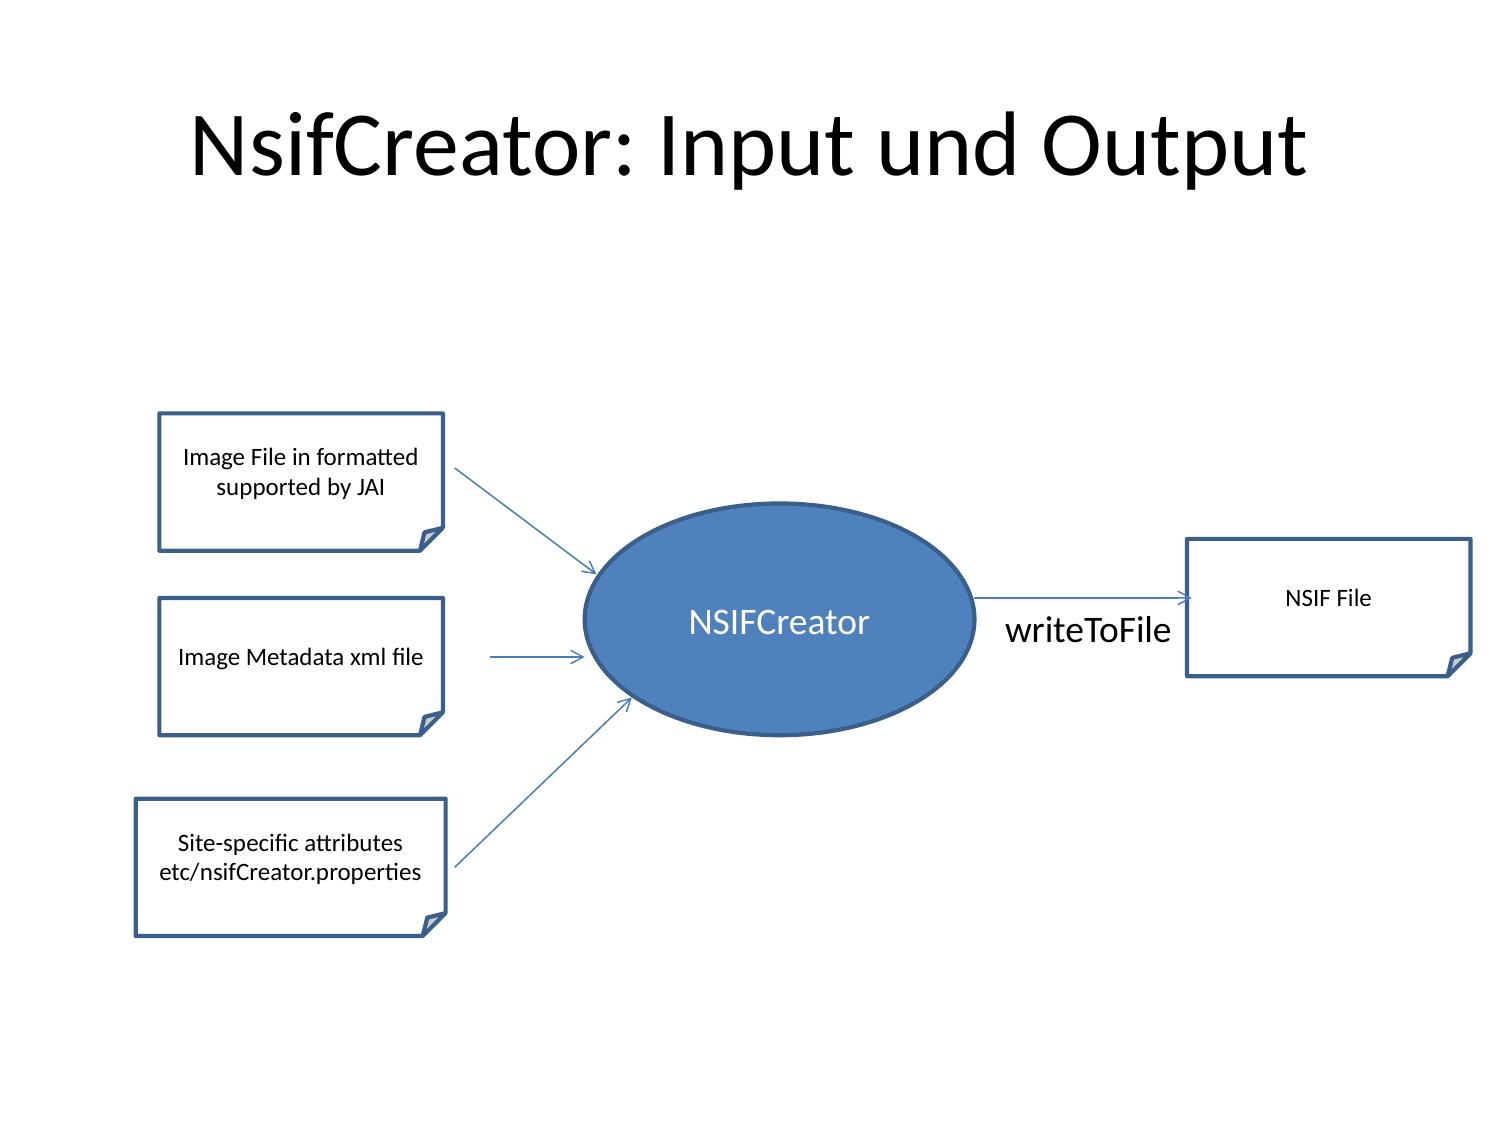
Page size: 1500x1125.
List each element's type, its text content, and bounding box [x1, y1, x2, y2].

text_box Site-specific attributes etc/nsifCreator.properties [133, 796, 448, 939]
title NsifCreator: Input und Output [75, 45, 1425, 233]
text_box NSIFCreator [582, 501, 977, 738]
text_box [454, 467, 597, 575]
text_box Image File in formatted supported by JAI [157, 411, 446, 553]
text_box writeToFile [990, 606, 1187, 658]
text_box Image Metadata xml file [157, 595, 446, 738]
text_box NSIF File [1184, 536, 1473, 679]
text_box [454, 697, 632, 868]
